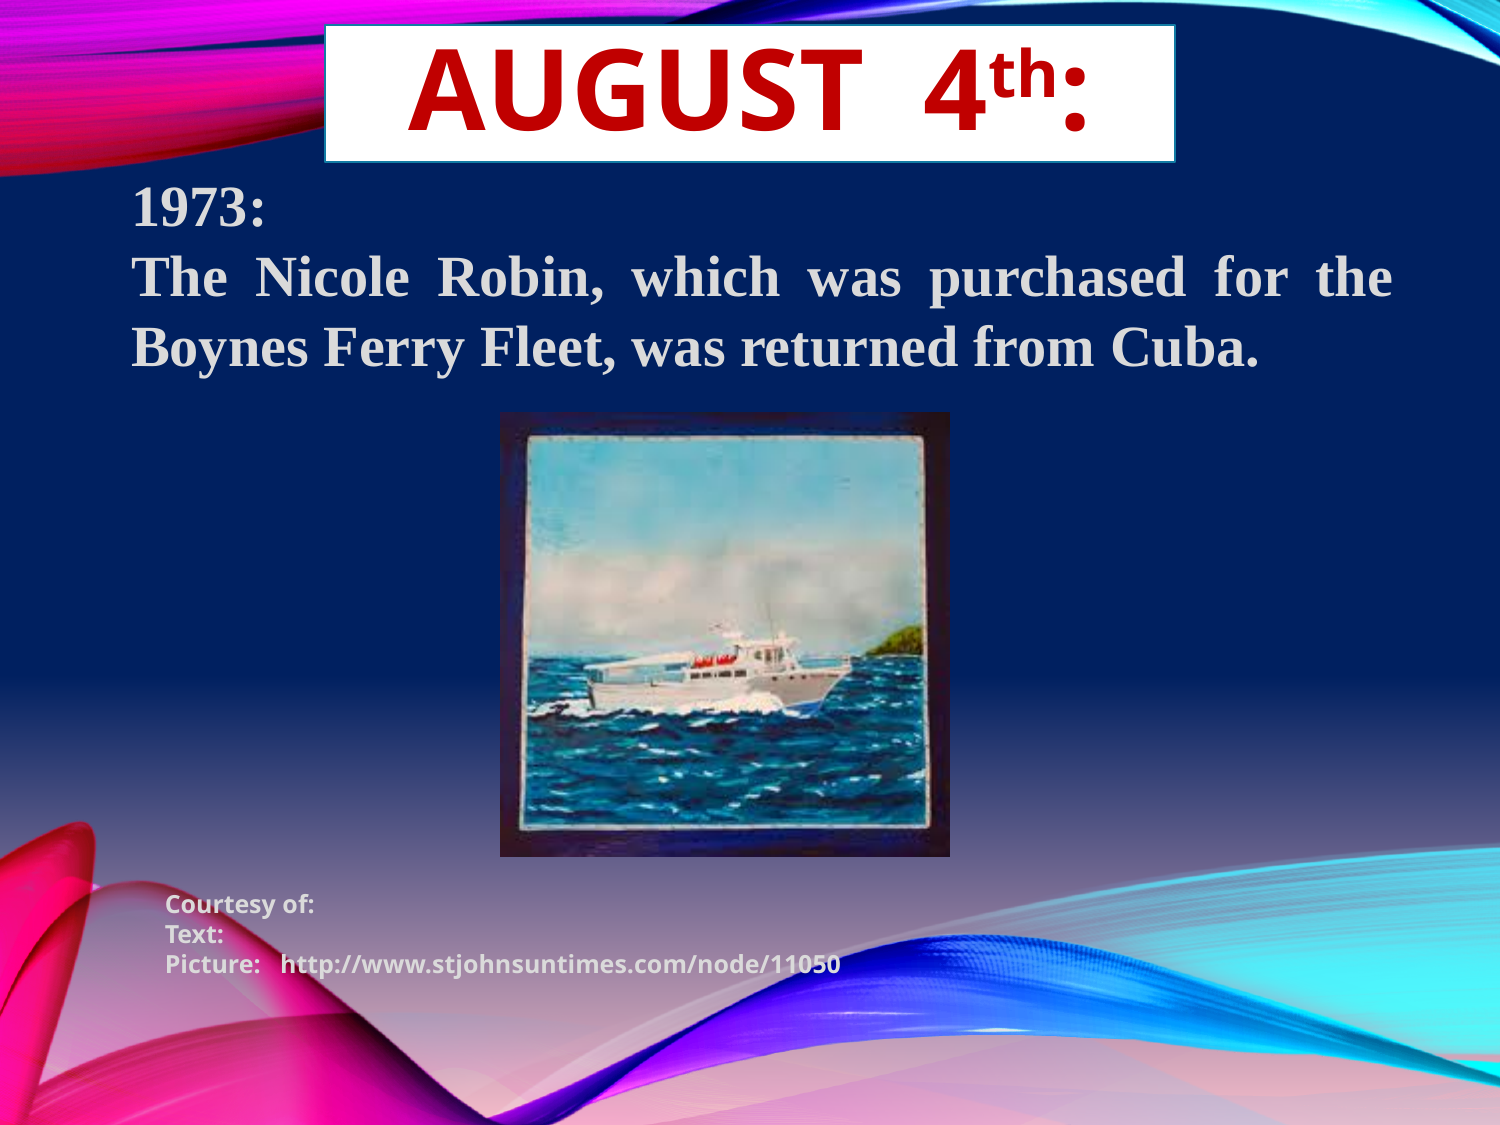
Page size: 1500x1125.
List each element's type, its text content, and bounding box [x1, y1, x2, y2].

picture [0, 412, 1500, 1125]
title AUGUST 4th: [324, 24, 1176, 162]
picture [0, 0, 1500, 178]
text_box 1973: The Nicole Robin, which was purchased for the Boynes Ferry Fleet, was returned from Cuba. [124, 162, 1400, 400]
text_box [124, 400, 950, 825]
text_box Courtesy of: Text: Picture: http://www.stjohnsuntimes.com/node/11050 [150, 881, 1313, 986]
